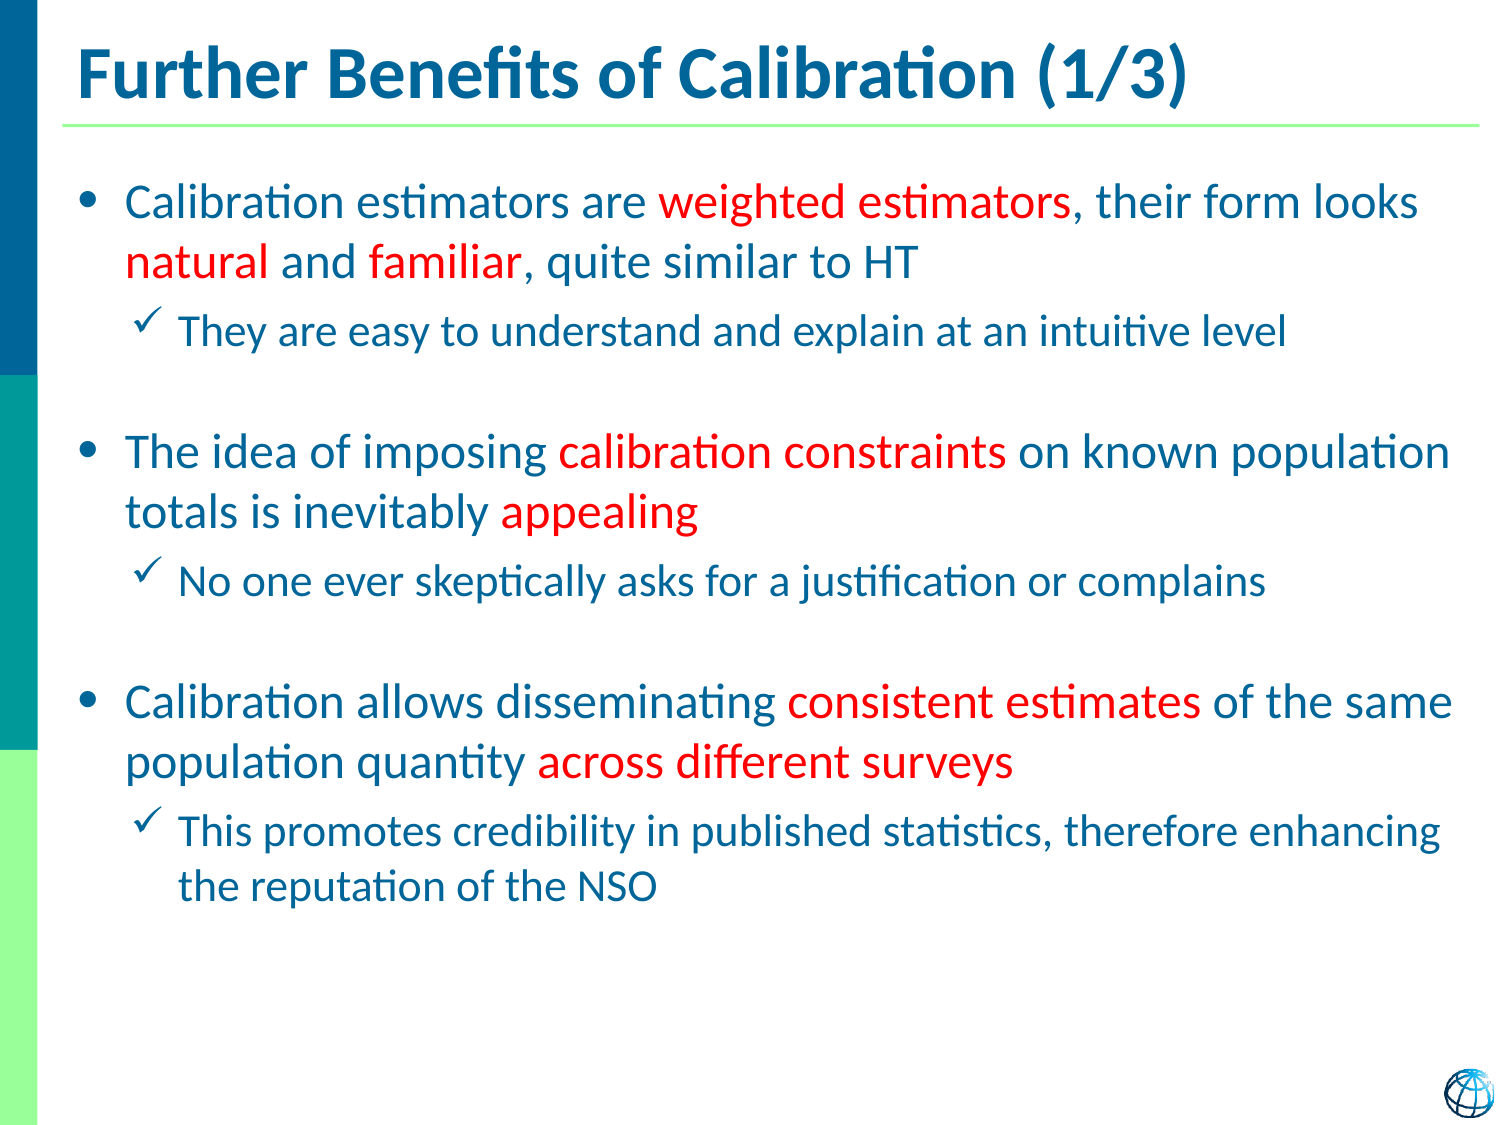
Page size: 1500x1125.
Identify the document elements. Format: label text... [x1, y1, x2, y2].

picture [1460, 1078, 1468, 1084]
picture [1468, 1068, 1495, 1106]
list Calibration estimators are weighted estimators, their form looks natural and familiar, quite similar to HT They are easy to understand and explain at an intuitive level The idea of imposing calibration constraints on known population totals is inevitably appealing No one ever skeptically asks for a justification or complains Calibration allows disseminating consistent estimates of the same population quantity across different surveys This promotes credibility in published statistics, therefore enhancing the reputation of the NSO [62, 160, 1480, 1047]
picture [1444, 1068, 1495, 1118]
title Further Benefits of Calibration (1/3) [62, 19, 1480, 121]
